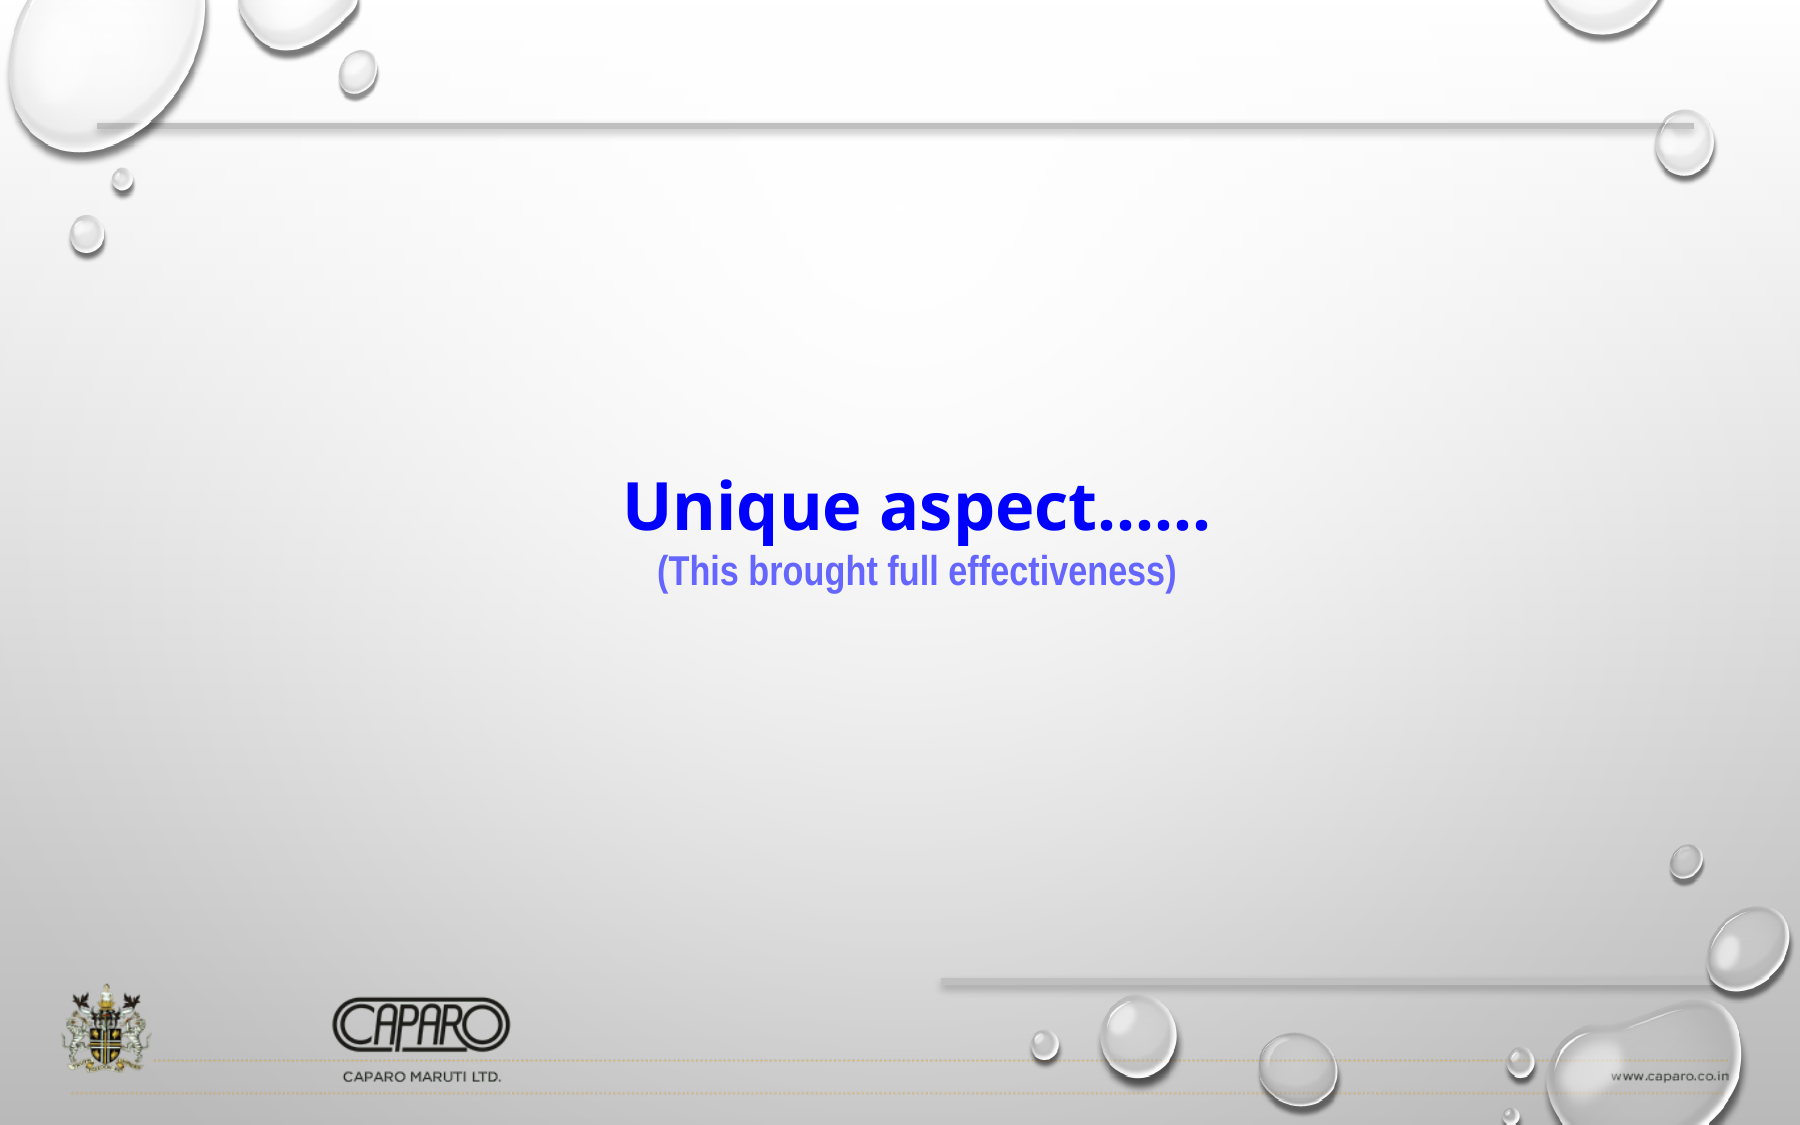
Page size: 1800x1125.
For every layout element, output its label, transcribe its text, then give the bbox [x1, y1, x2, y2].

text_box Unique aspect…… (This brought full effectiveness) [607, 456, 1227, 602]
picture [0, 0, 1800, 1125]
